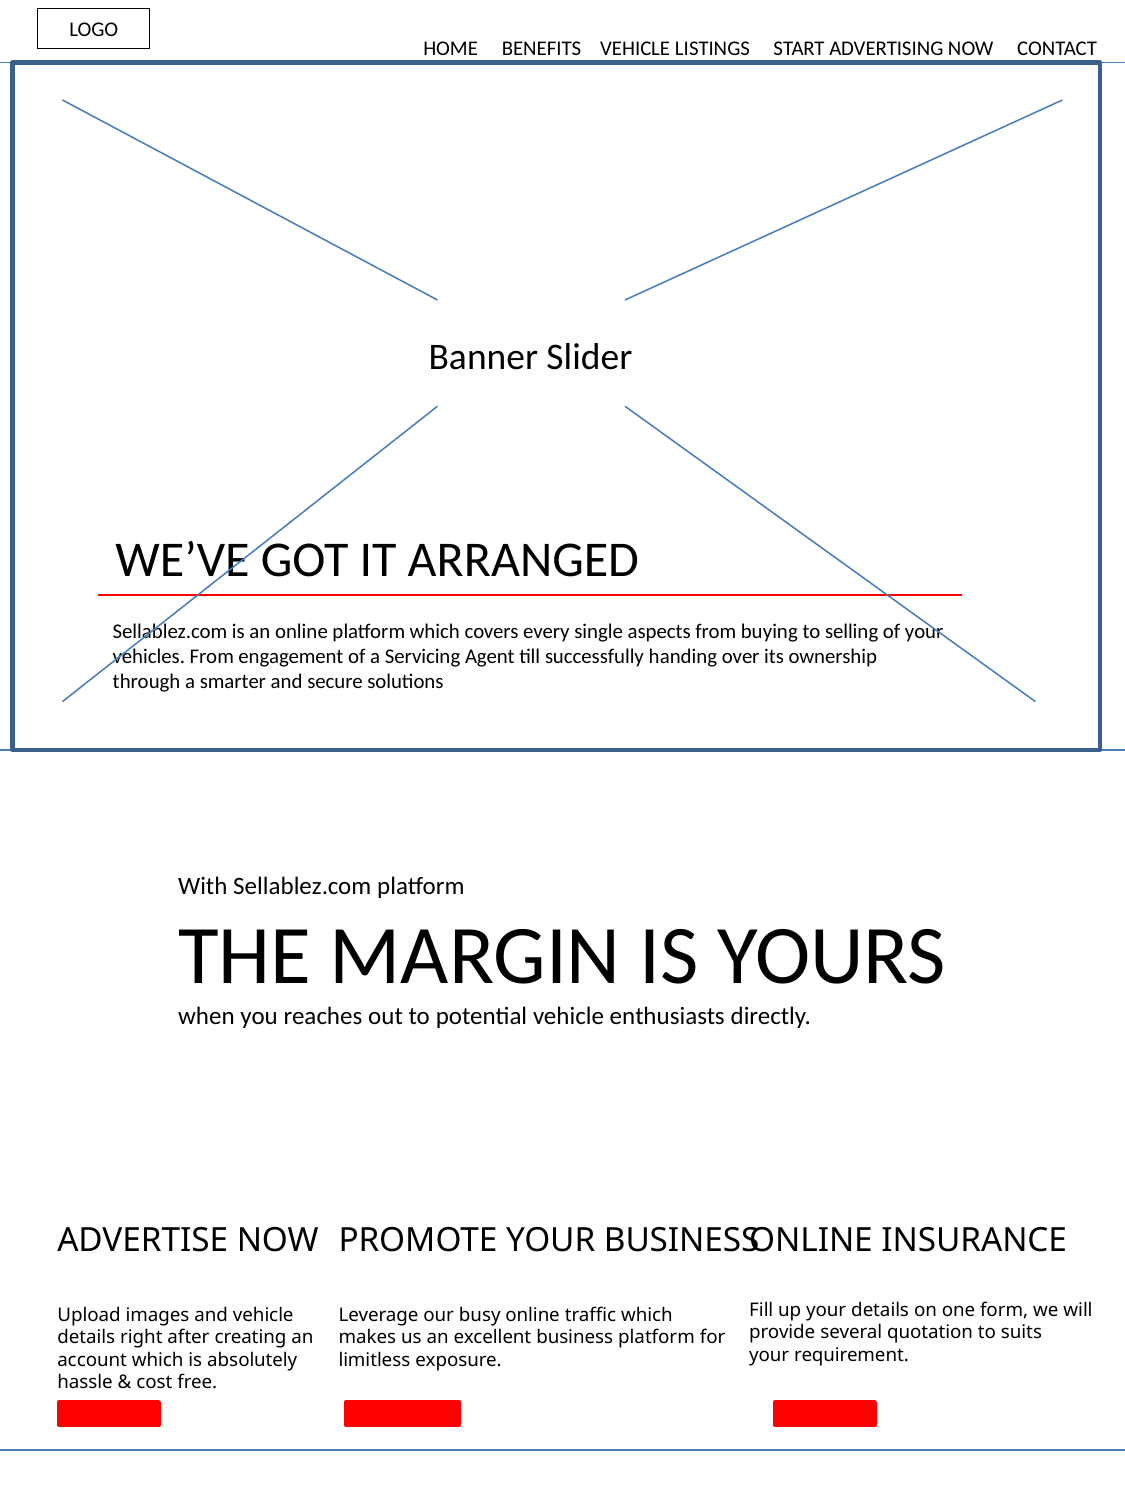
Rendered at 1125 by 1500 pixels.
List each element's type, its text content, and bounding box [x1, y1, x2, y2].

text_box [10, 71, 1102, 749]
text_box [624, 405, 1036, 702]
text_box LOGO [37, 8, 150, 49]
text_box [0, 862, 1125, 1451]
text_box Sellablez.com is an online platform which covers every single aspects from buying to selling of your vehicles. From engagement of a Servicing Agent till successfully handing over its ownership through a smarter and secure solutions [441, 610, 619, 701]
text_box HOME BENEFITS VEHICLE LISTINGS START ADVERTISING NOW CONTACT [408, 26, 1113, 61]
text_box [624, 99, 1063, 301]
text_box Banner Slider [413, 324, 648, 385]
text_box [62, 99, 438, 301]
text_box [62, 405, 438, 702]
